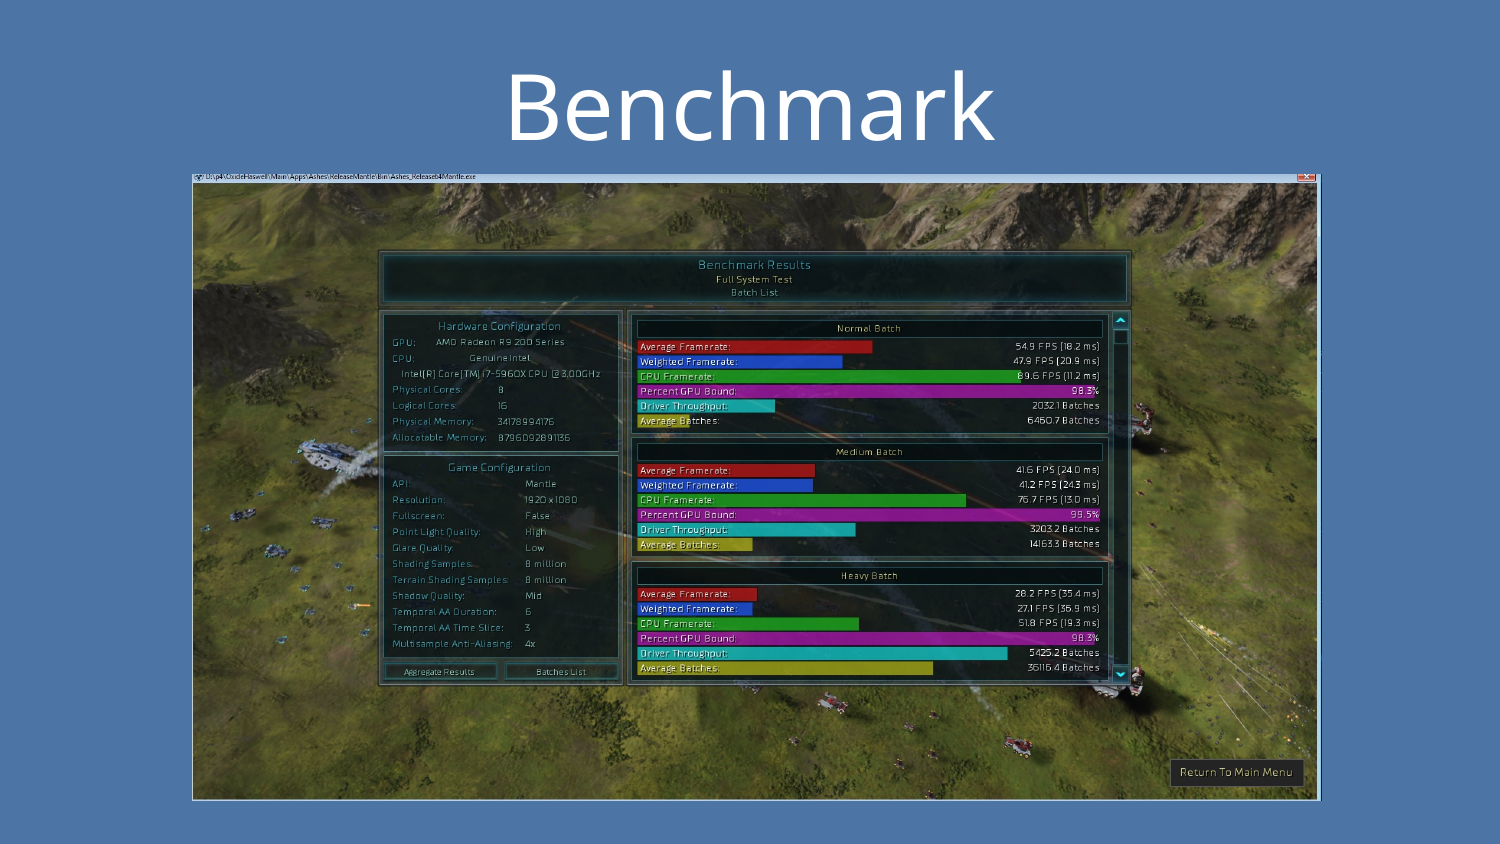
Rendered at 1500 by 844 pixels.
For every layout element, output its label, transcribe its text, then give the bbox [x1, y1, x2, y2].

title Benchmark [75, 33, 1425, 175]
picture [191, 174, 1323, 801]
